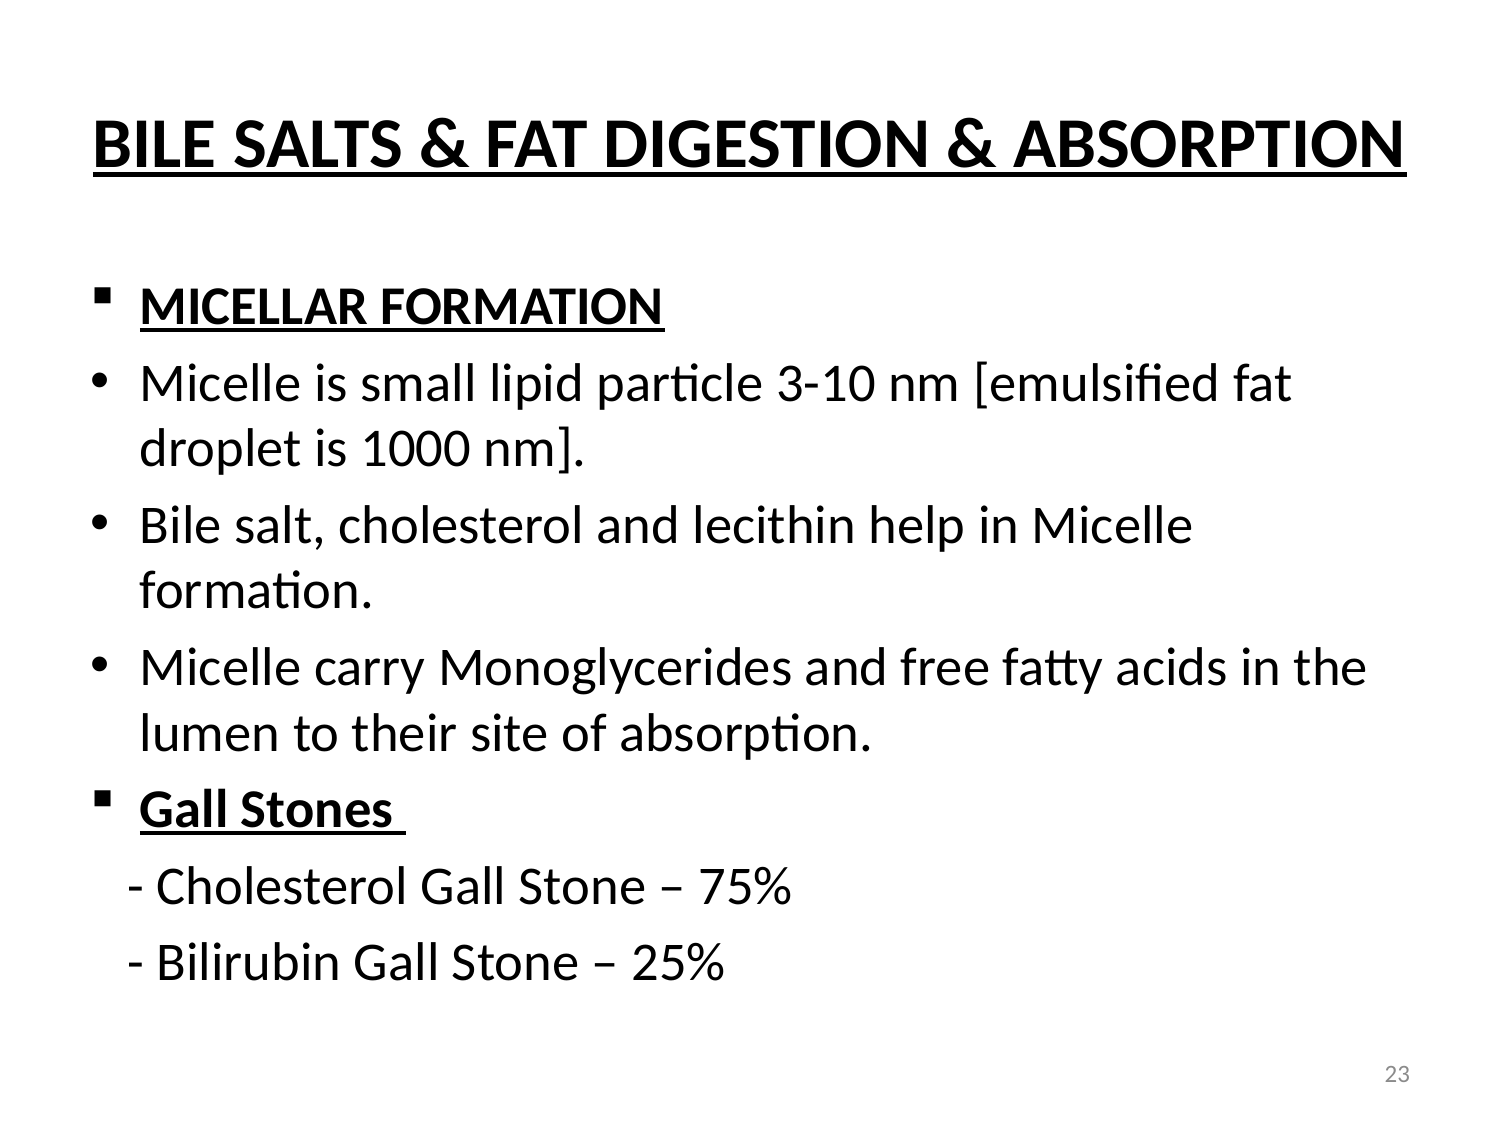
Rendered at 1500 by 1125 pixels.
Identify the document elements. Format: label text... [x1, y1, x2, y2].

list MICELLAR FORMATION Micelle is small lipid particle 3-10 nm [emulsified fat droplet is 1000 nm]. Bile salt, cholesterol and lecithin help in Micelle formation. Micelle carry Monoglycerides and free fatty acids in the lumen to their site of absorption. Gall Stones - Cholesterol Gall Stone – 75% - Bilirubin Gall Stone – 25% [75, 262, 1425, 1005]
slide_number 23 [1074, 1042, 1425, 1103]
title BILE SALTS & FAT DIGESTION & ABSORPTION [75, 45, 1425, 233]
